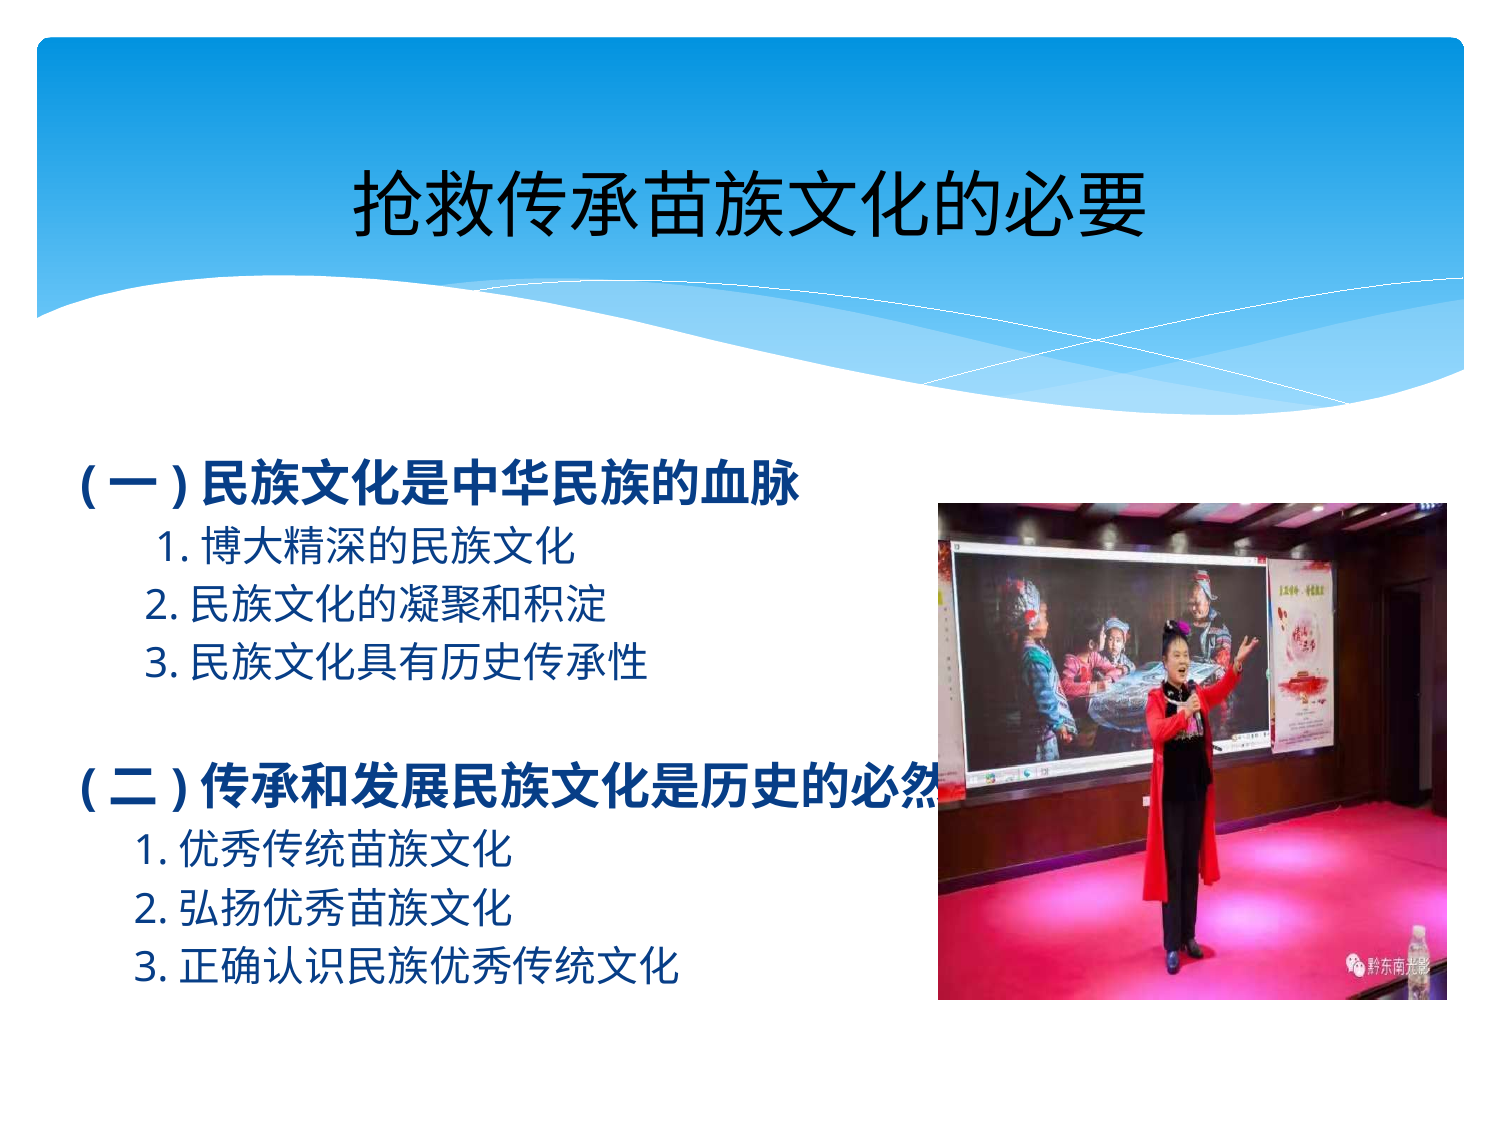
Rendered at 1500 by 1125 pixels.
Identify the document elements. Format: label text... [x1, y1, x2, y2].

title 抢救传承苗族文化的必要 [75, 54, 1425, 350]
picture [938, 503, 1448, 1000]
list (一)民族文化是中华民族的血脉 1.博大精深的民族文化 2.民族文化的凝聚和积淀 3.民族文化具有历史传承性 (二)传承和发展民族文化是历史的必然 1.优秀传统苗族文化 2.弘扬优秀苗族文化 3.正确认识民族优秀传统文化 [64, 373, 1459, 1083]
